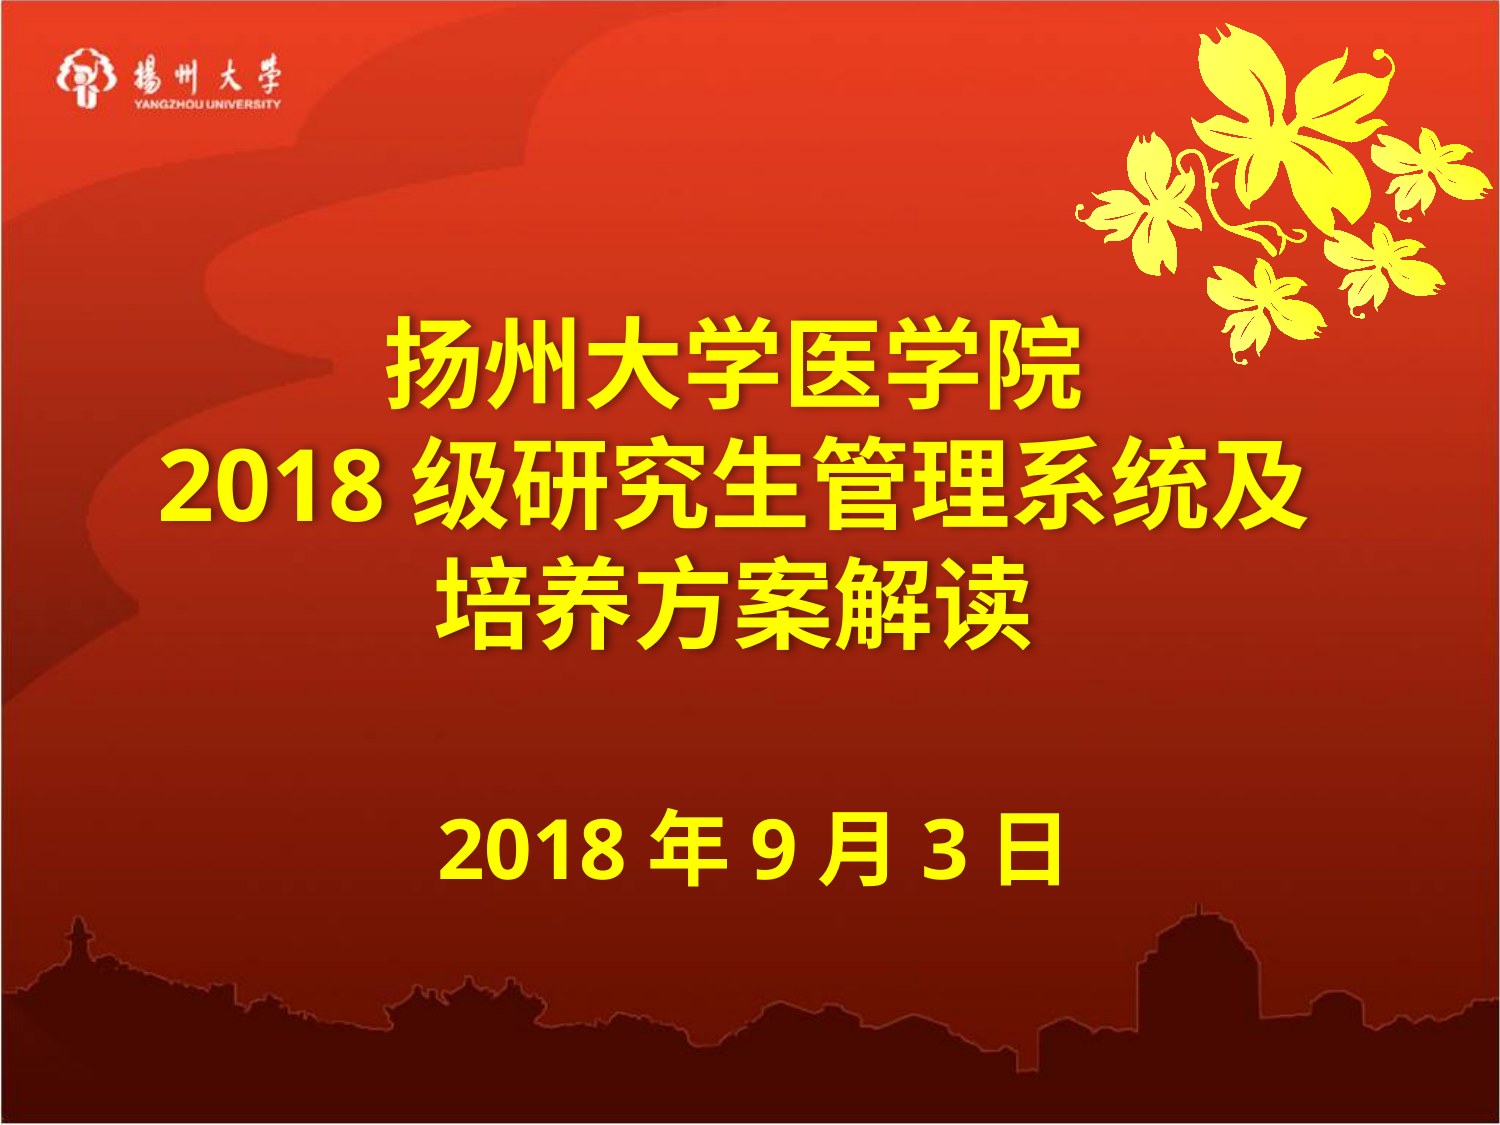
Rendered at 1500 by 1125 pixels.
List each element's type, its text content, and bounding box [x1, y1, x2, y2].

text_box [1075, 23, 1395, 276]
text_box [1207, 258, 1328, 365]
picture [0, 0, 1500, 1125]
text_box [1324, 222, 1446, 319]
text_box [1371, 127, 1493, 223]
subtitle 2018年9月3日 [229, 788, 1280, 1077]
title 扬州大学医学院 2018级研究生管理系统及 培养方案解读 [96, 293, 1372, 669]
